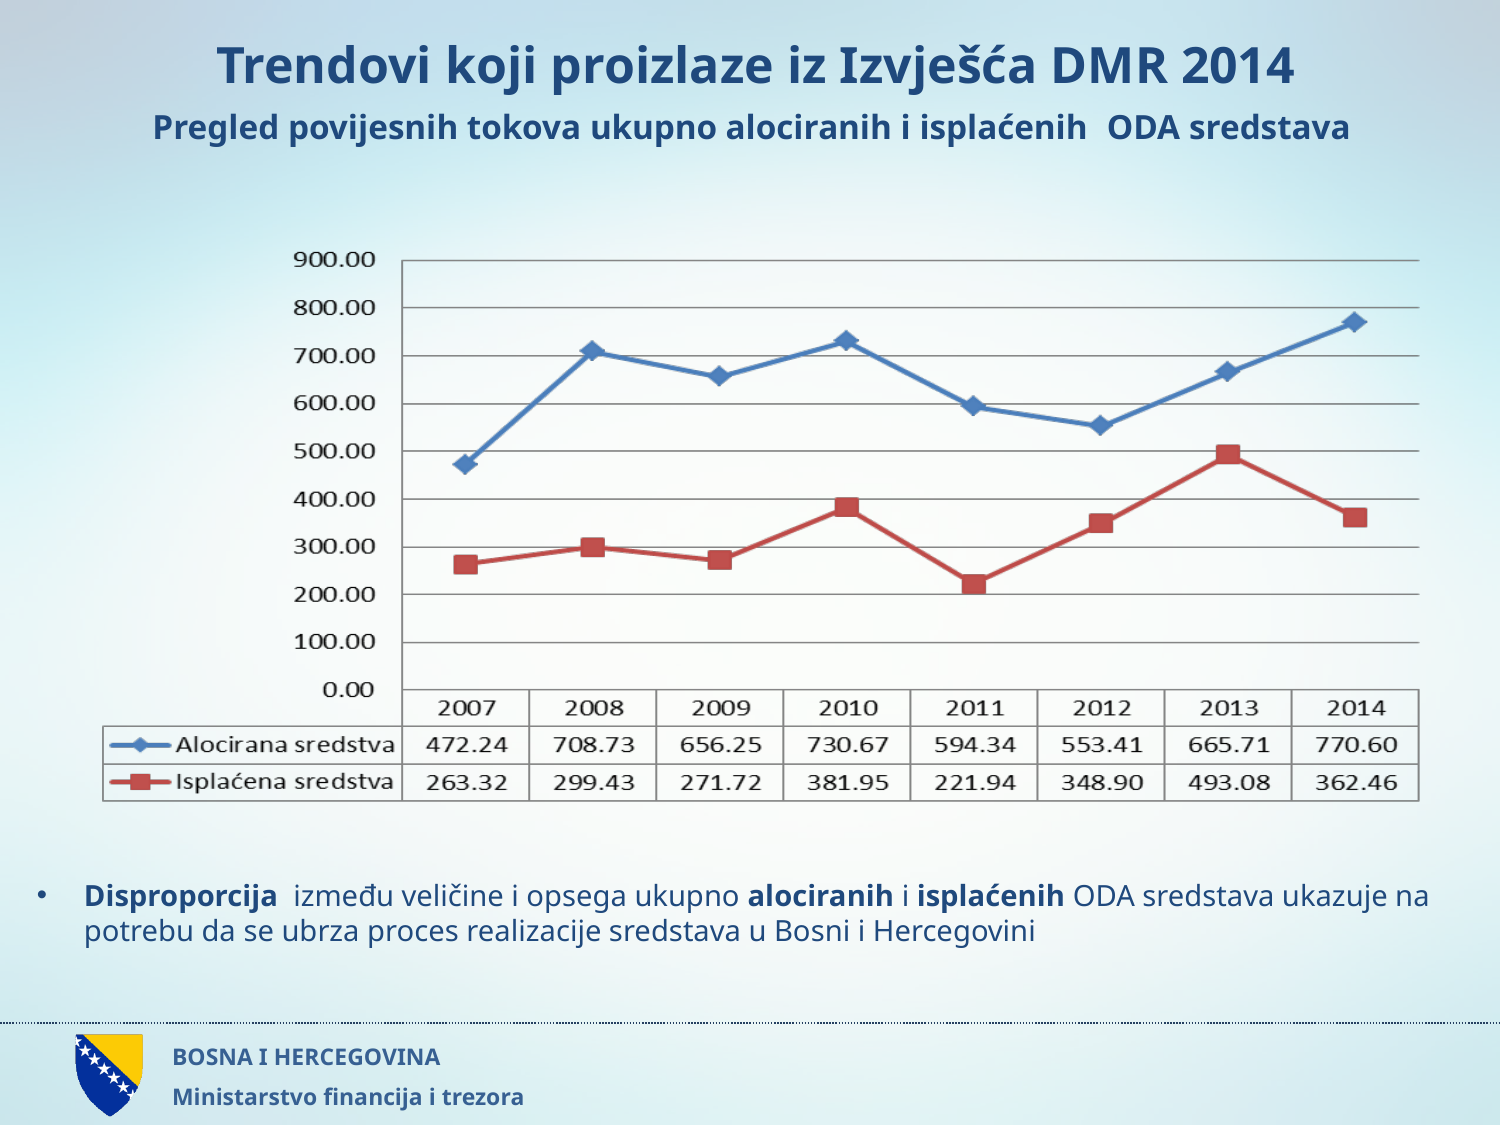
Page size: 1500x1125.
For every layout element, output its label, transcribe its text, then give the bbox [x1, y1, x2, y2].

picture [75, 1034, 143, 1117]
picture [52, 231, 1452, 814]
text_box BOSNA I HERCEGOVINA Ministarstvo financija i trezora [157, 1034, 584, 1125]
text_box Trendovi koji proizlaze iz Izvješća DMR 2014 Pregled povijesnih tokova ukupno alociranih i isplaćenih ODA sredstava [29, 25, 1483, 154]
text_box Disproporcija između veličine i opsega ukupno alociranih i isplaćenih ODA sredstava ukazuje na potrebu da se ubrza proces realizacije sredstava u Bosni i Hercegovini [22, 869, 1452, 955]
